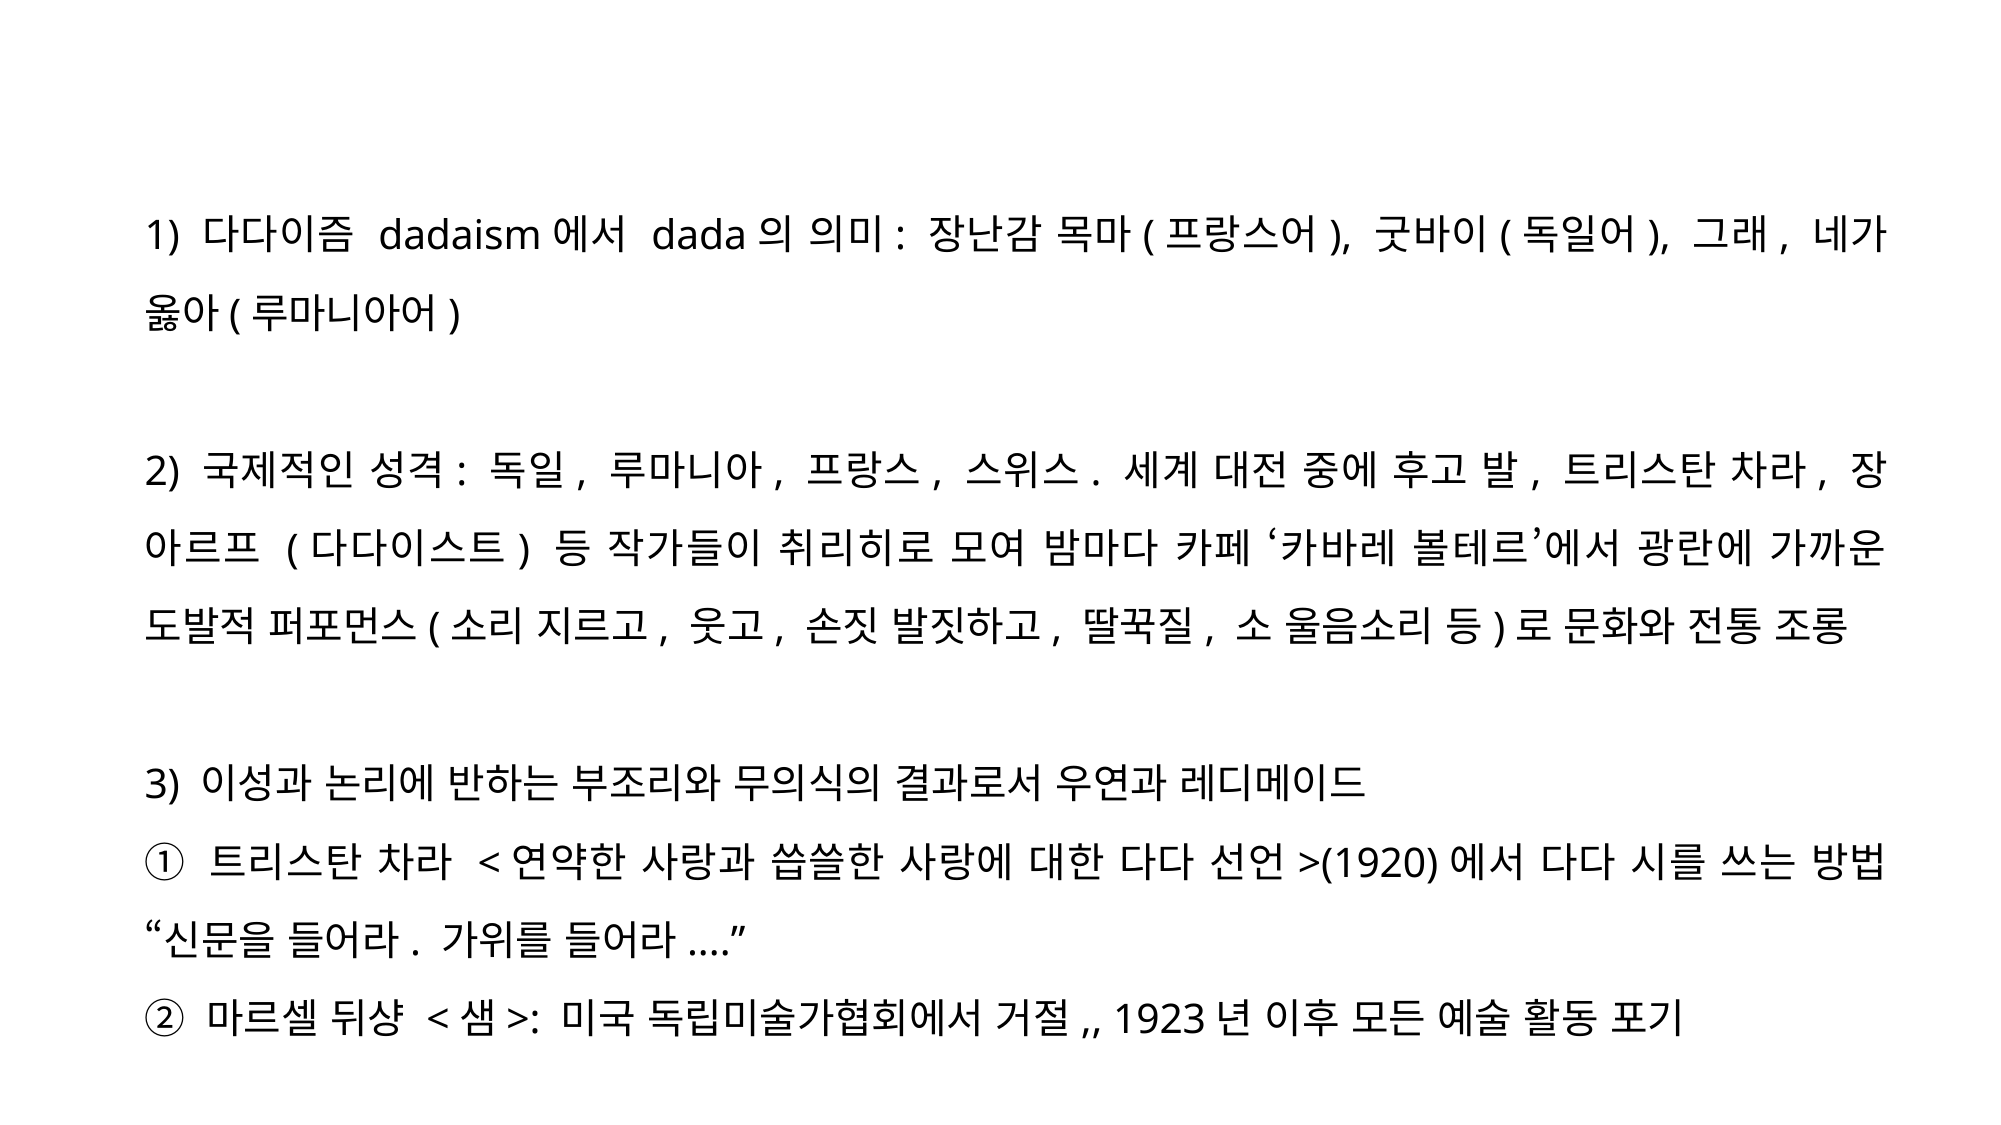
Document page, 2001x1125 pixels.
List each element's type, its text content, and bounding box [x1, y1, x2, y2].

list 1) 다다이즘 dadaism에서 dada의 의미: 장난감 목마(프랑스어), 굿바이(독일어), 그래, 네가 옳아(루마니아어) 2) 국제적인 성격: 독일, 루마니아, 프랑스, 스위스. 세계 대전 중에 후고 발, 트리스탄 차라, 장 아르프 (다다이스트) 등 작가들이 취리히로 모여 밤마다 카페 ‘카바레 볼테르’에서 광란에 가까운 도발적 퍼포먼스(소리 지르고, 웃고, 손짓 발짓하고, 딸꾹질, 소 울음소리 등)로 문화와 전통 조롱 3) 이성과 논리에 반하는 부조리와 무의식의 결과로서 우연과 레디메이드 ① 트리스탄 차라 <연약한 사랑과 씁쓸한 사랑에 대한 다다 선언>(1920)에서 다다 시를 쓰는 방법 “신문을 들어라. 가위를 들어라....” ② 마르셀 뒤샹 <샘>: 미국 독립미술가협회에서 거절,, 1923년 이후 모든 예술 활동 포기 [129, 171, 1904, 1060]
